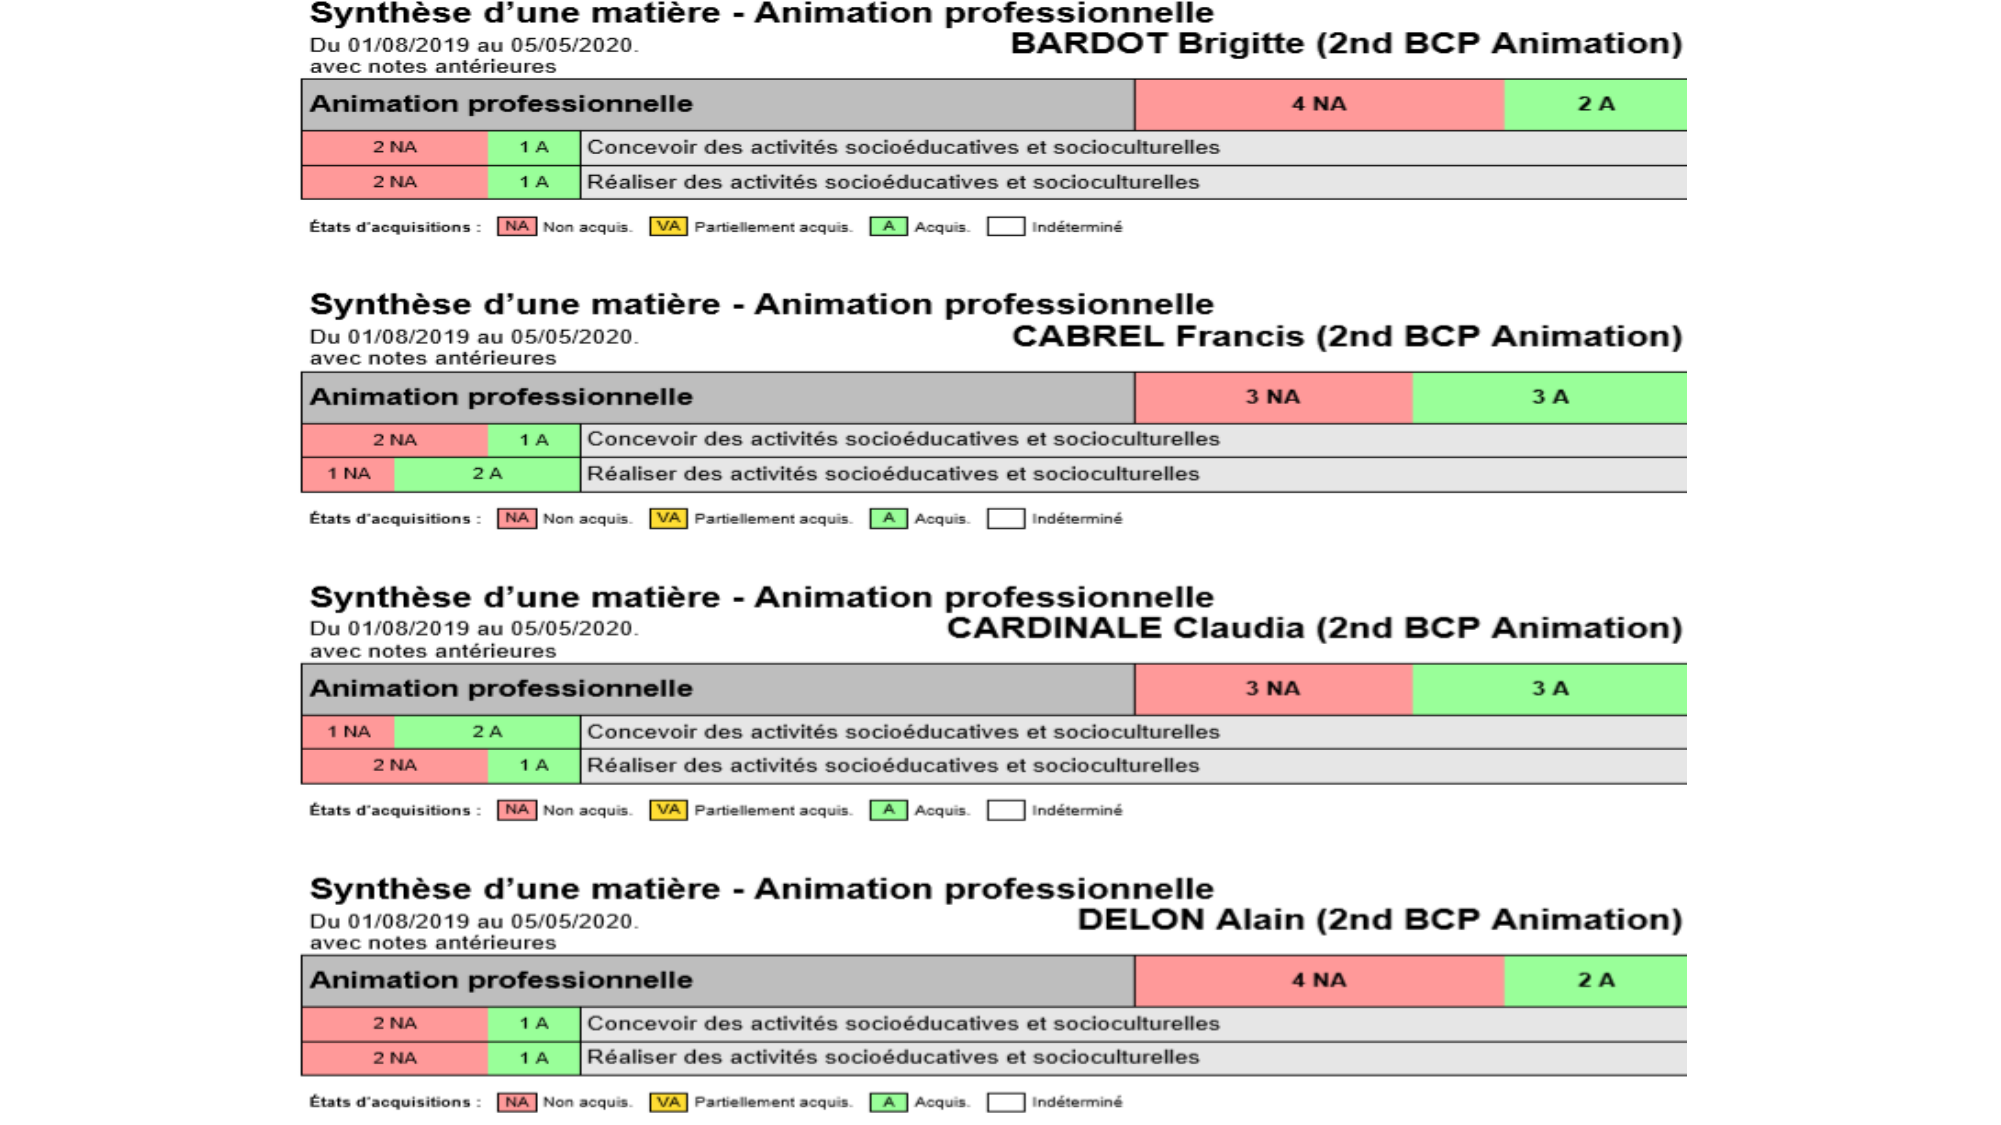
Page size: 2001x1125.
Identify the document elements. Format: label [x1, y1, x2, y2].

picture [281, 0, 1687, 1125]
